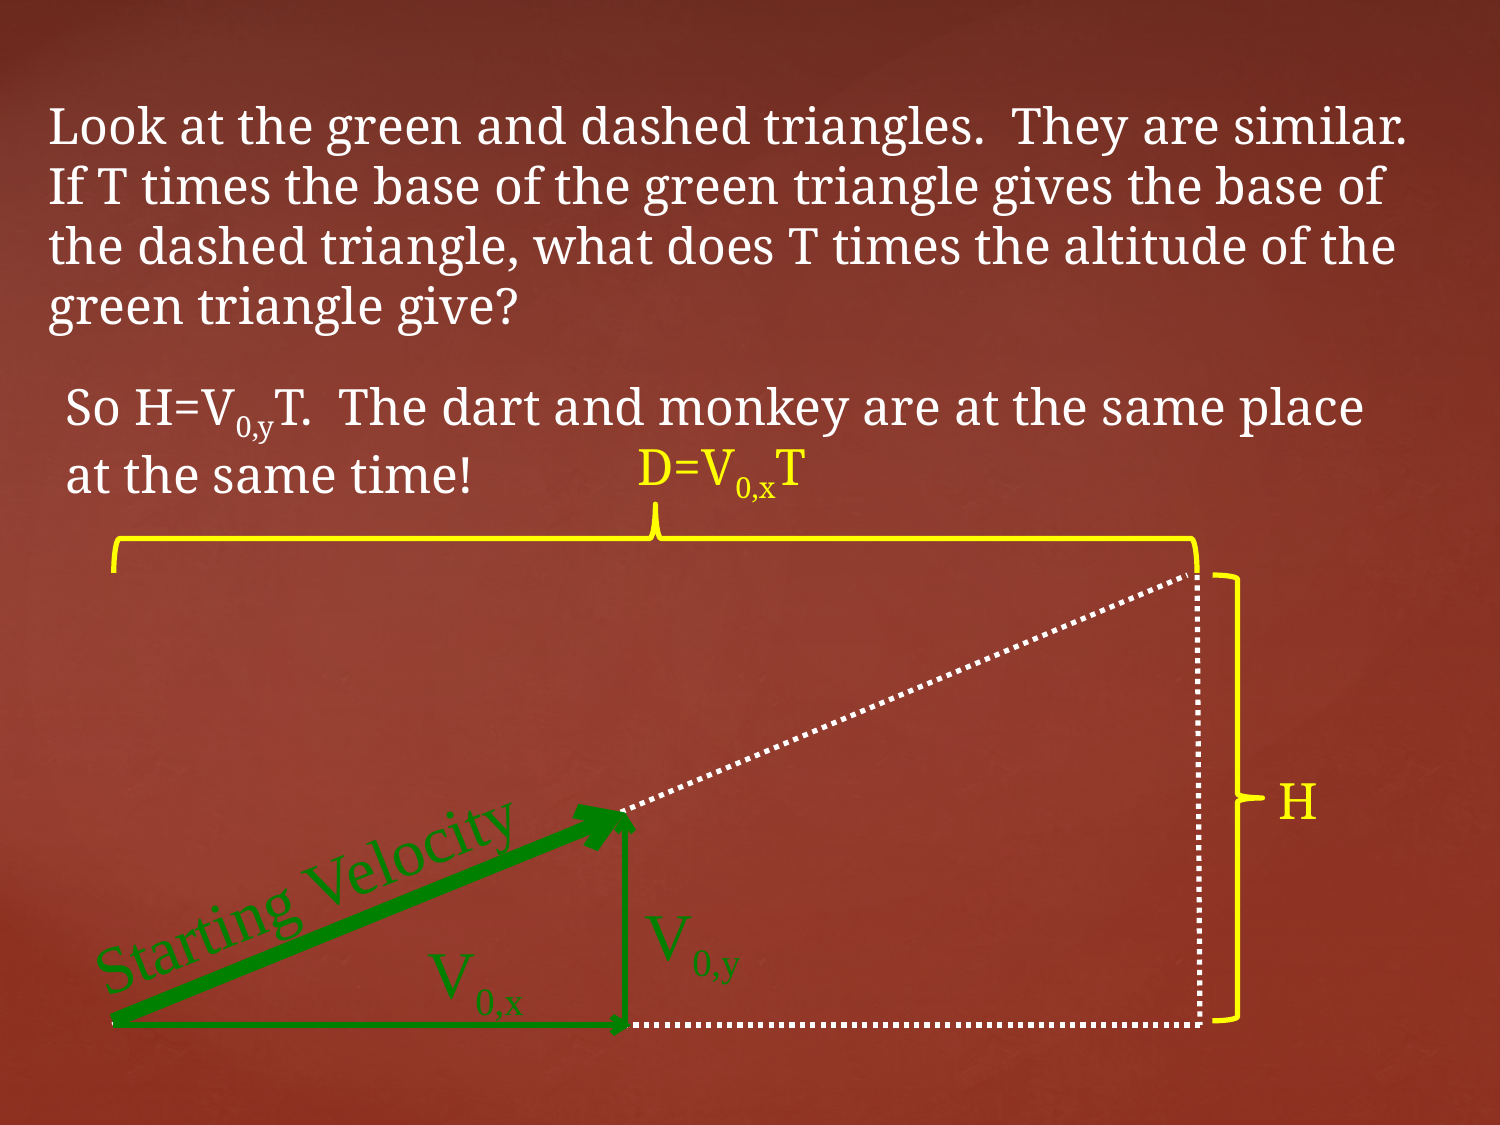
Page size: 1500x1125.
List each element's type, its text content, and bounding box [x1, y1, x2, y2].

text_box So H=V0,yT. The dart and monkey are at the same place at the same time! [1343, 367, 1381, 511]
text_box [62, 86, 1334, 1026]
